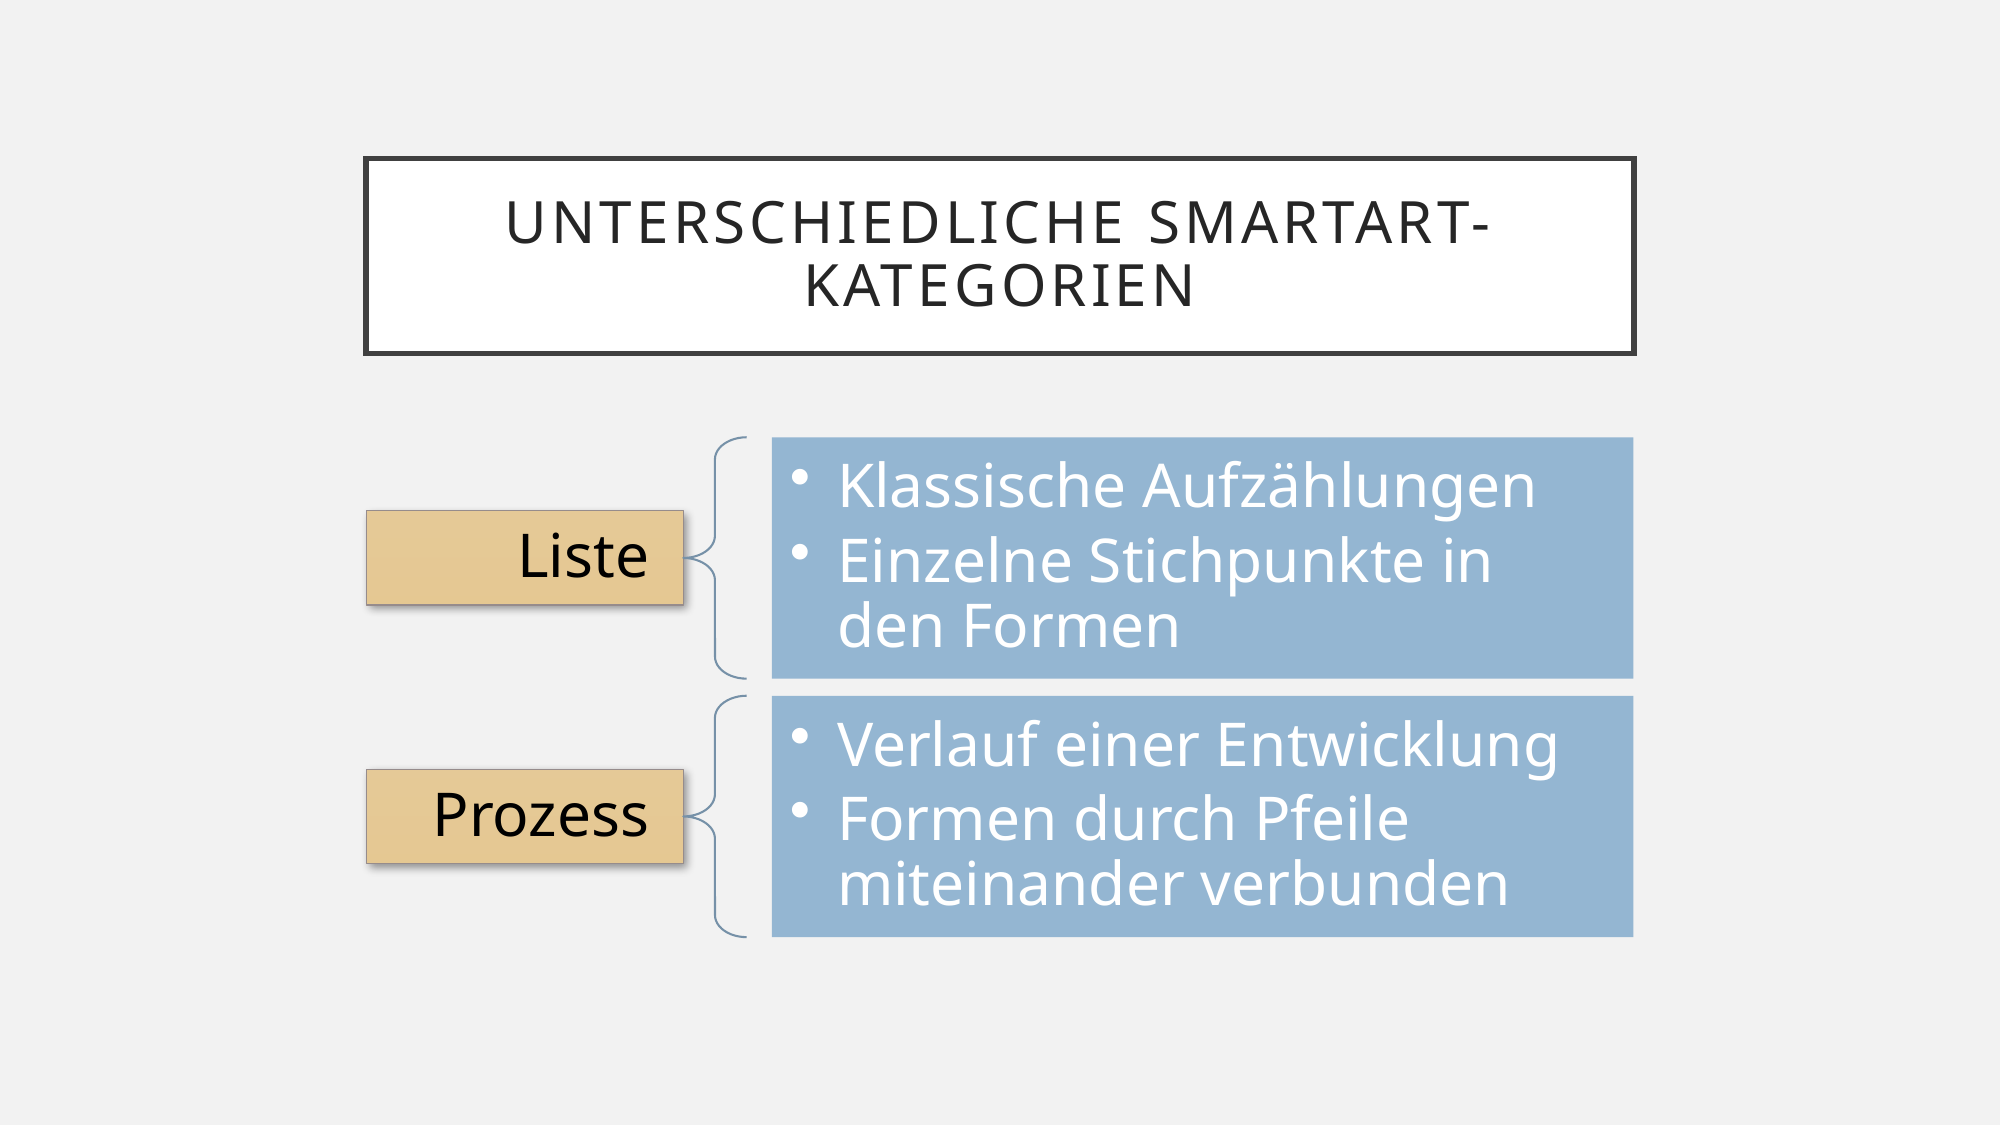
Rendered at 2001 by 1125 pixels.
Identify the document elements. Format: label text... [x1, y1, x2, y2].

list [365, 432, 1635, 942]
title Unterschiedliche SmartArt-Kategorien [363, 156, 1637, 356]
